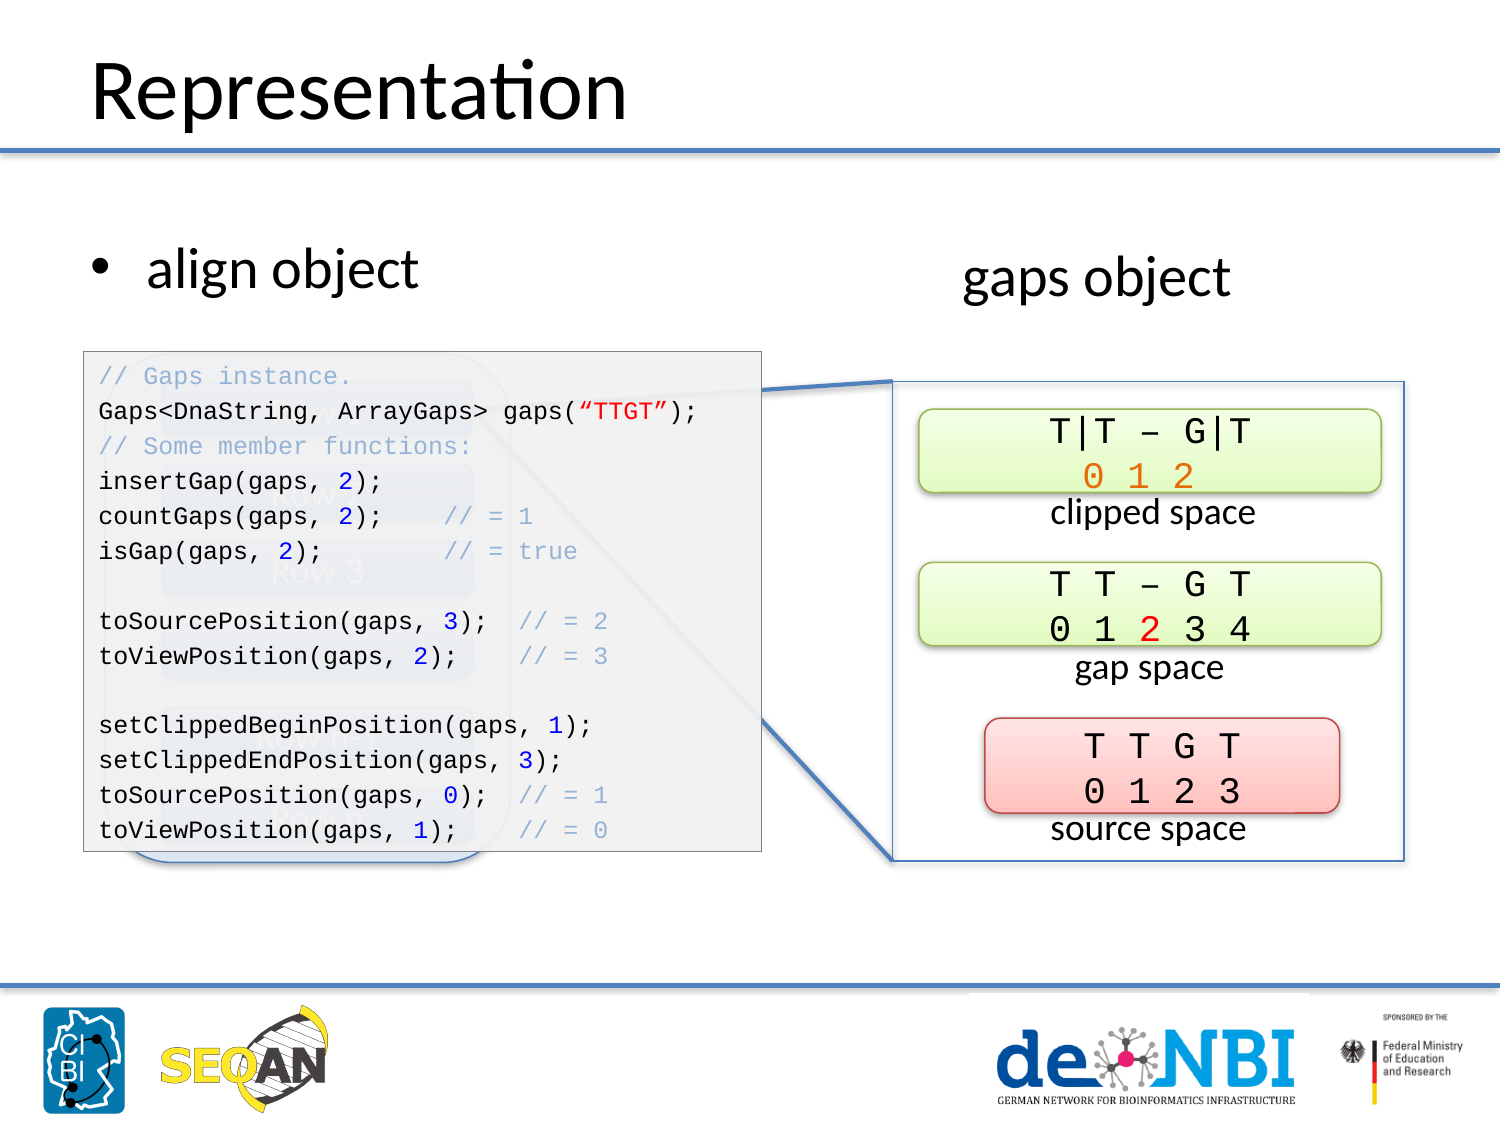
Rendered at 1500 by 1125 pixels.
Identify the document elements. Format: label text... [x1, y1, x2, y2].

text_box source space [1035, 795, 1339, 855]
picture [969, 993, 1309, 1122]
title Representation [75, 25, 1425, 145]
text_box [471, 380, 893, 408]
text_box T|T – G|T 0 1 2 [918, 408, 1383, 494]
picture [141, 1002, 332, 1121]
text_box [471, 408, 893, 862]
picture [48, 1010, 120, 1109]
text_box // Gaps instance. Gaps<DnaString, ArrayGaps> gaps(“TTGT”); // Some member functions: insertGap(gaps, 2); countGaps(gaps, 2); // = 1 isGap(gaps, 2); // = true toSourcePosition(gaps, 3); // = 2 toViewPosition(gaps, 2); // = 3 setClippedBeginPosition(gaps, 1); setClippedEndPosition(gaps, 3); toSourcePosition(gaps, 0); // = 1 toViewPosition(gaps, 1); // = 0 [83, 351, 762, 852]
text_box [893, 381, 1405, 862]
text_box T T – G T 0 1 2 3 4 [918, 561, 1383, 647]
text_box gap space [1059, 634, 1249, 695]
list align object [75, 222, 1425, 888]
text_box T T G T 0 1 2 3 [984, 717, 1341, 814]
text_box gaps object [948, 230, 1382, 315]
text_box clipped space [1035, 479, 1342, 540]
